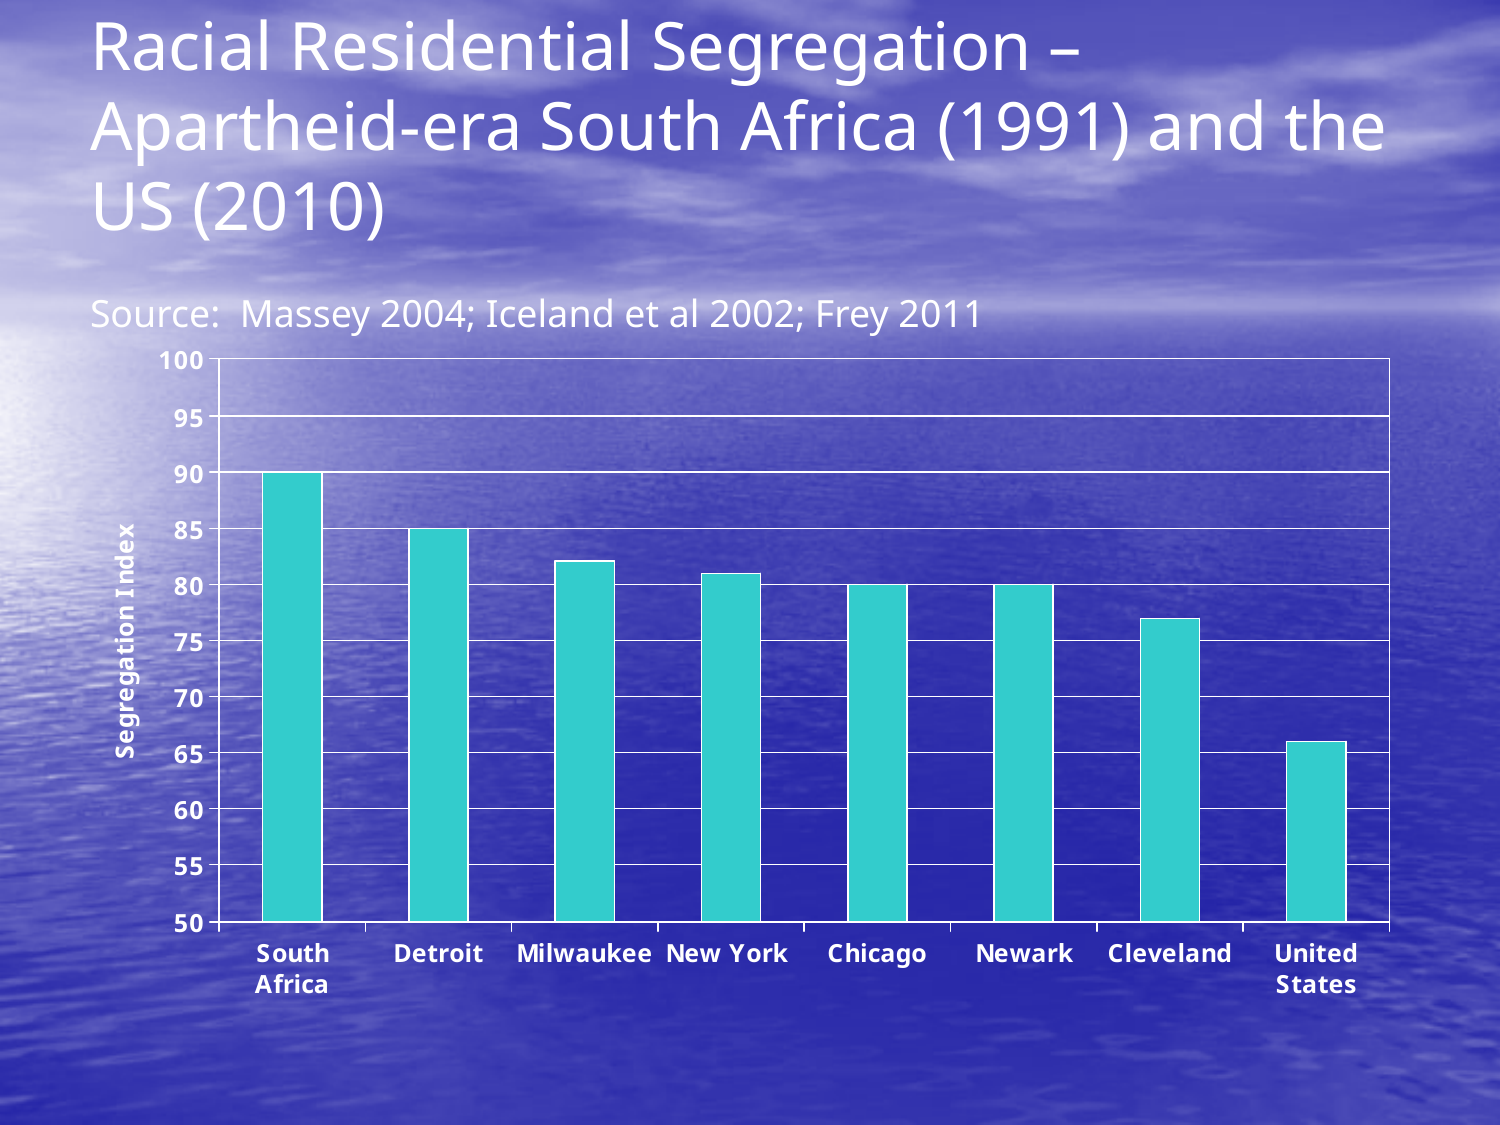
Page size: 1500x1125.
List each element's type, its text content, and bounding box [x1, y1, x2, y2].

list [25, 313, 1473, 1027]
title Racial Residential Segregation – Apartheid-era South Africa (1991) and the US (2010) Source: Massey 2004; Iceland et al 2002; Frey 2011 [74, 47, 1426, 301]
